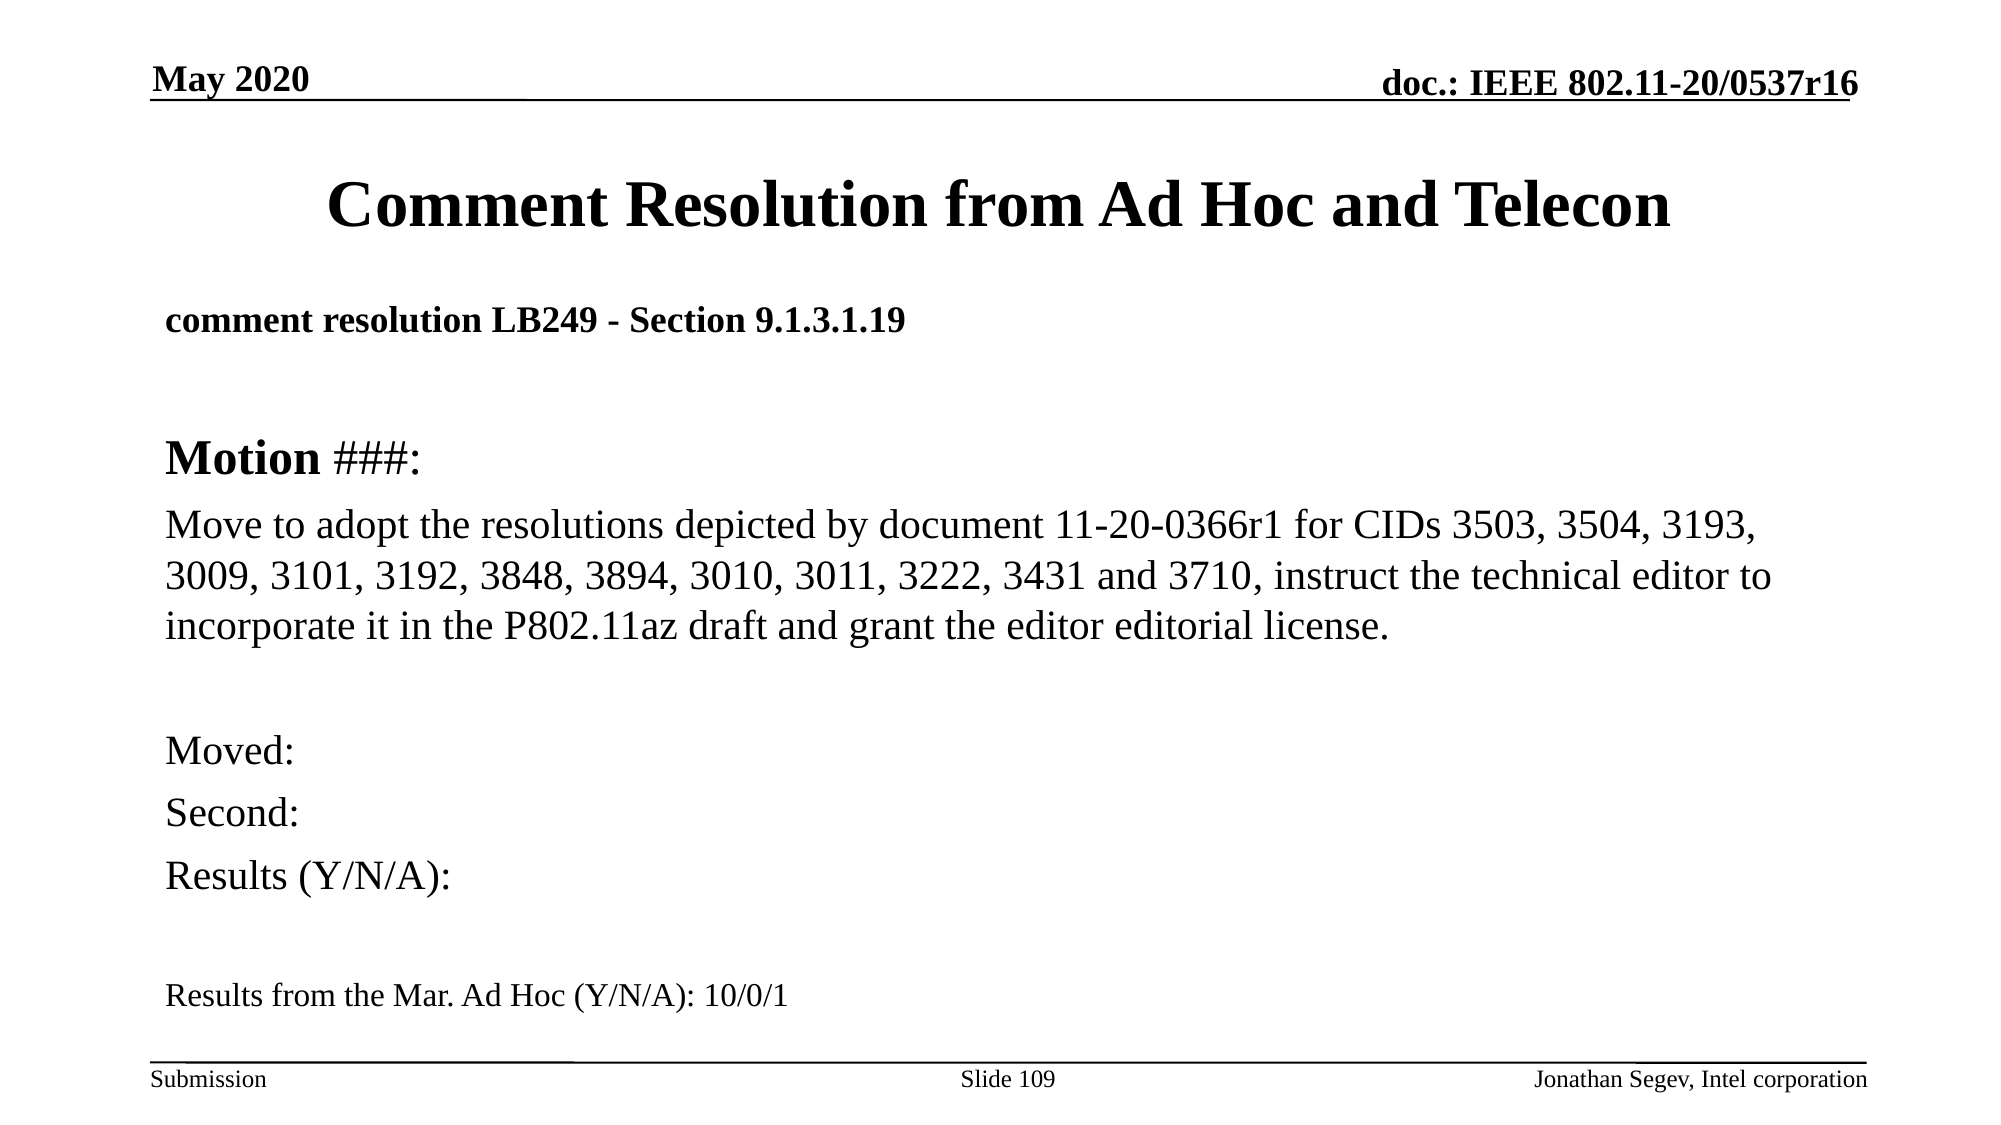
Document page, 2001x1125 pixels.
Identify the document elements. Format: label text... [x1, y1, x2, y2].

list comment resolution LB249 - Section 9.1.3.1.19 Motion ###: Move to adopt the resolutions depicted by document 11-20-0366r1 for CIDs 3503, 3504, 3193, 3009, 3101, 3192, 3848, 3894, 3010, 3011, 3222, 3431 and 3710, instruct the technical editor to incorporate it in the P802.11az draft and grant the editor editorial license. Moved: Second: Results (Y/N/A): Results from the Mar. Ad Hoc (Y/N/A): 10/0/1 [149, 286, 1850, 1000]
title Comment Resolution from Ad Hoc and Telecon [149, 112, 1850, 286]
footer Jonathan Segev, Intel corporation [1171, 1061, 1869, 1093]
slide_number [152, 54, 563, 100]
slide_number Slide 109 [950, 1061, 1067, 1123]
